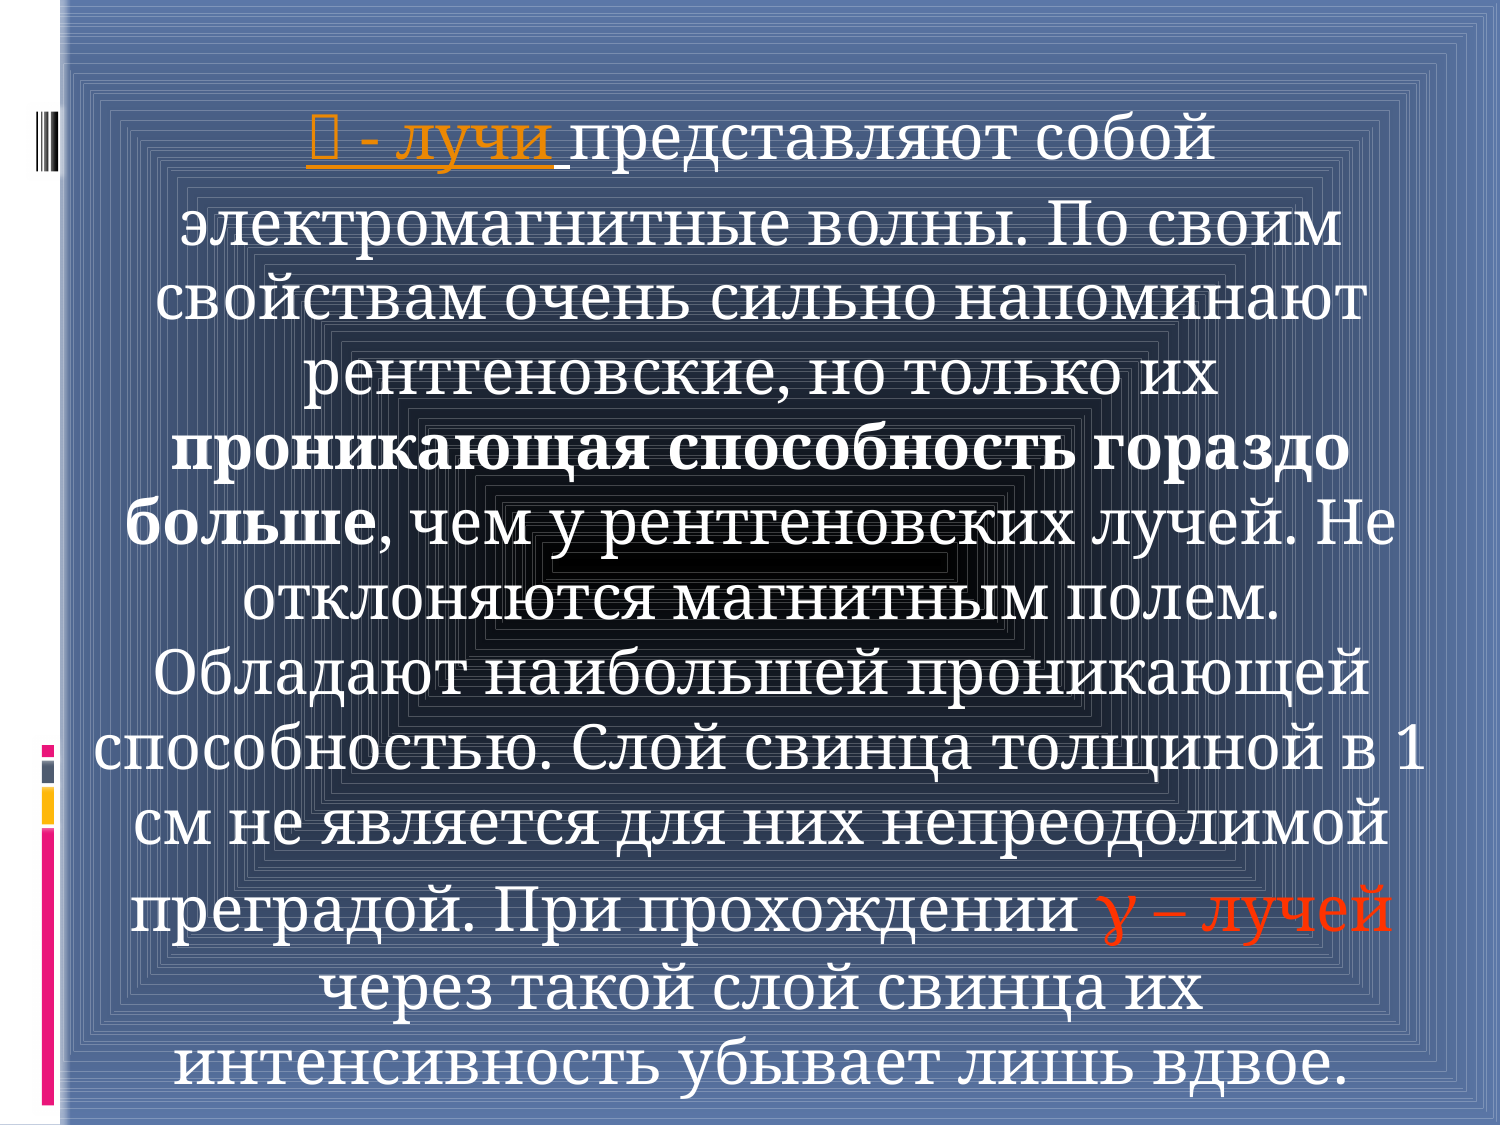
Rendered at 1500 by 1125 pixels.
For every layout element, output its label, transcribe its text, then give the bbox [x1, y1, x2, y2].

text_box  - лучи представляют собой электромагнитные волны. По своим свойствам очень сильно напоминают рентгеновские, но только их проникающая способность гораздо больше, чем у рентгеновских лучей. Не отклоняются магнитным полем. Обладают наибольшей проникающей способностью. Слой свинца толщиной в 1 см не является для них непреодолимой преградой. При прохождении  – лучей через такой слой свинца их интенсивность убывает лишь вдвое. [64, 90, 1459, 1122]
